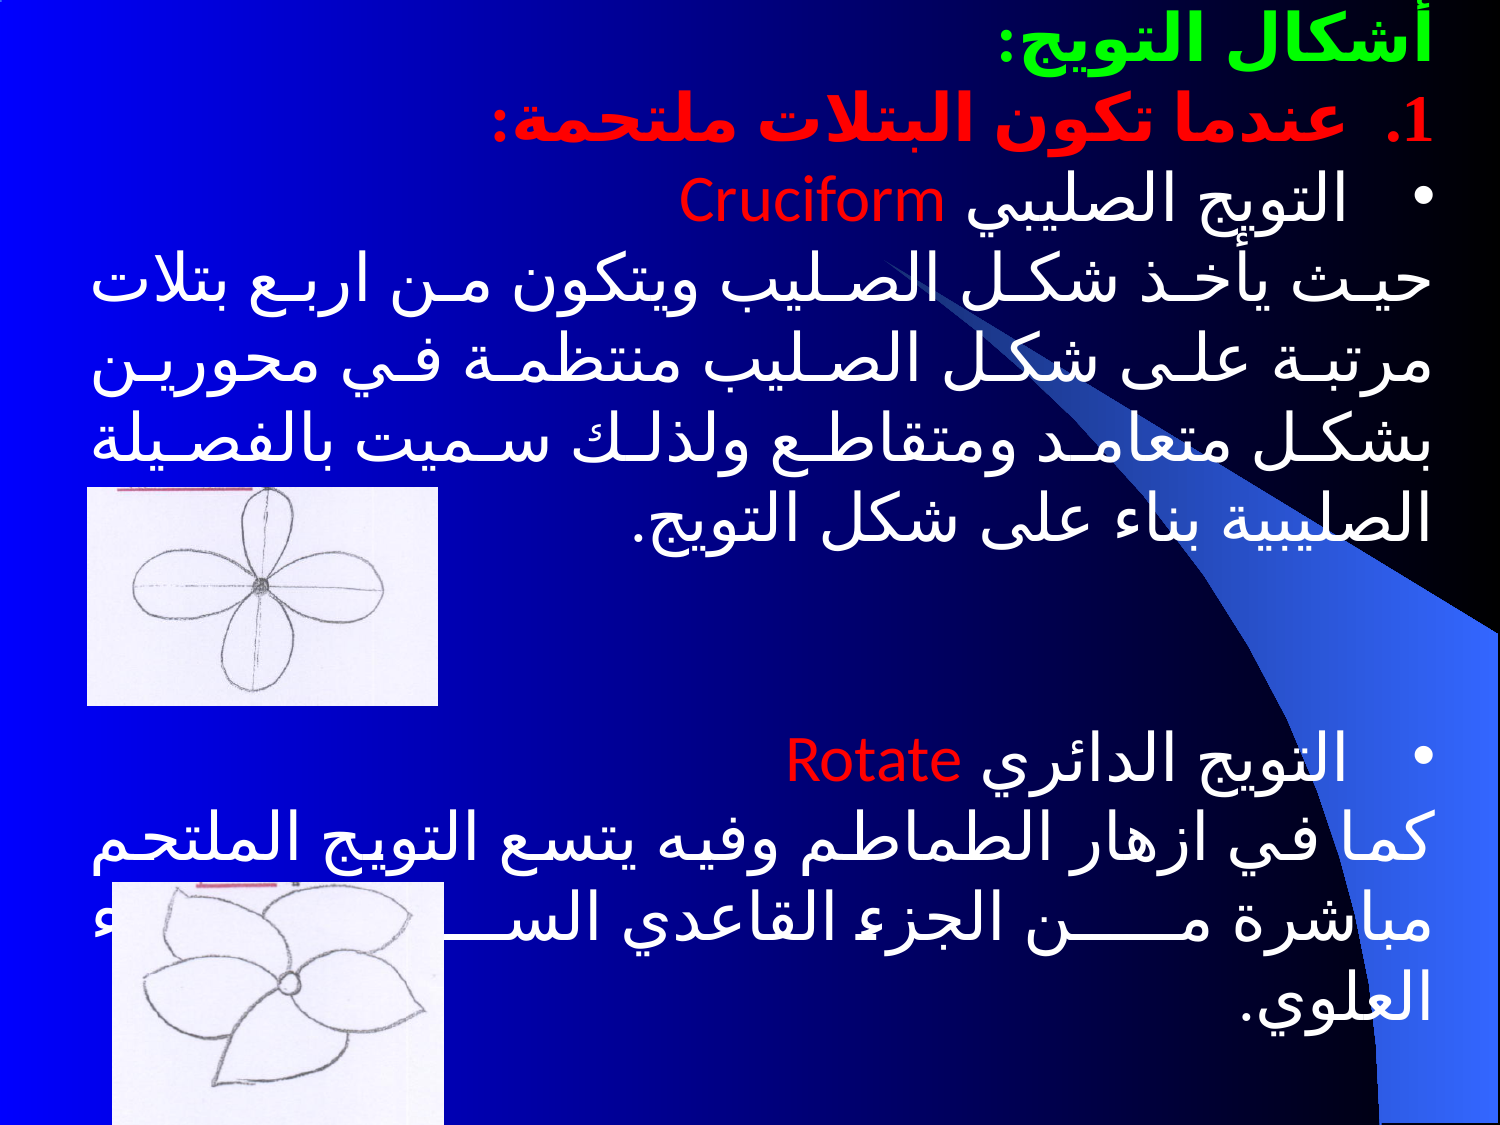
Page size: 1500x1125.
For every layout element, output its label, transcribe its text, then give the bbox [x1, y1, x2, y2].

picture [87, 487, 438, 706]
picture [112, 881, 444, 1125]
text_box أشكال التويج: عندما تكون البتلات ملتحمة: التويج الصليبي Cruciform حيث يأخذ شكل الصليب ويتكون من اربع بتلات مرتبة على شكل الصليب منتظمة في محورين بشكل متعامد ومتقاطع ولذلك سميت بالفصيلة الصليبية بناء على شكل التويج. التويج الدائري Rotate كما في ازهار الطماطم وفيه يتسع التويج الملتحم مباشرة من الجزء القاعدي السفلي والجزء العلوي. [75, 0, 1450, 1042]
